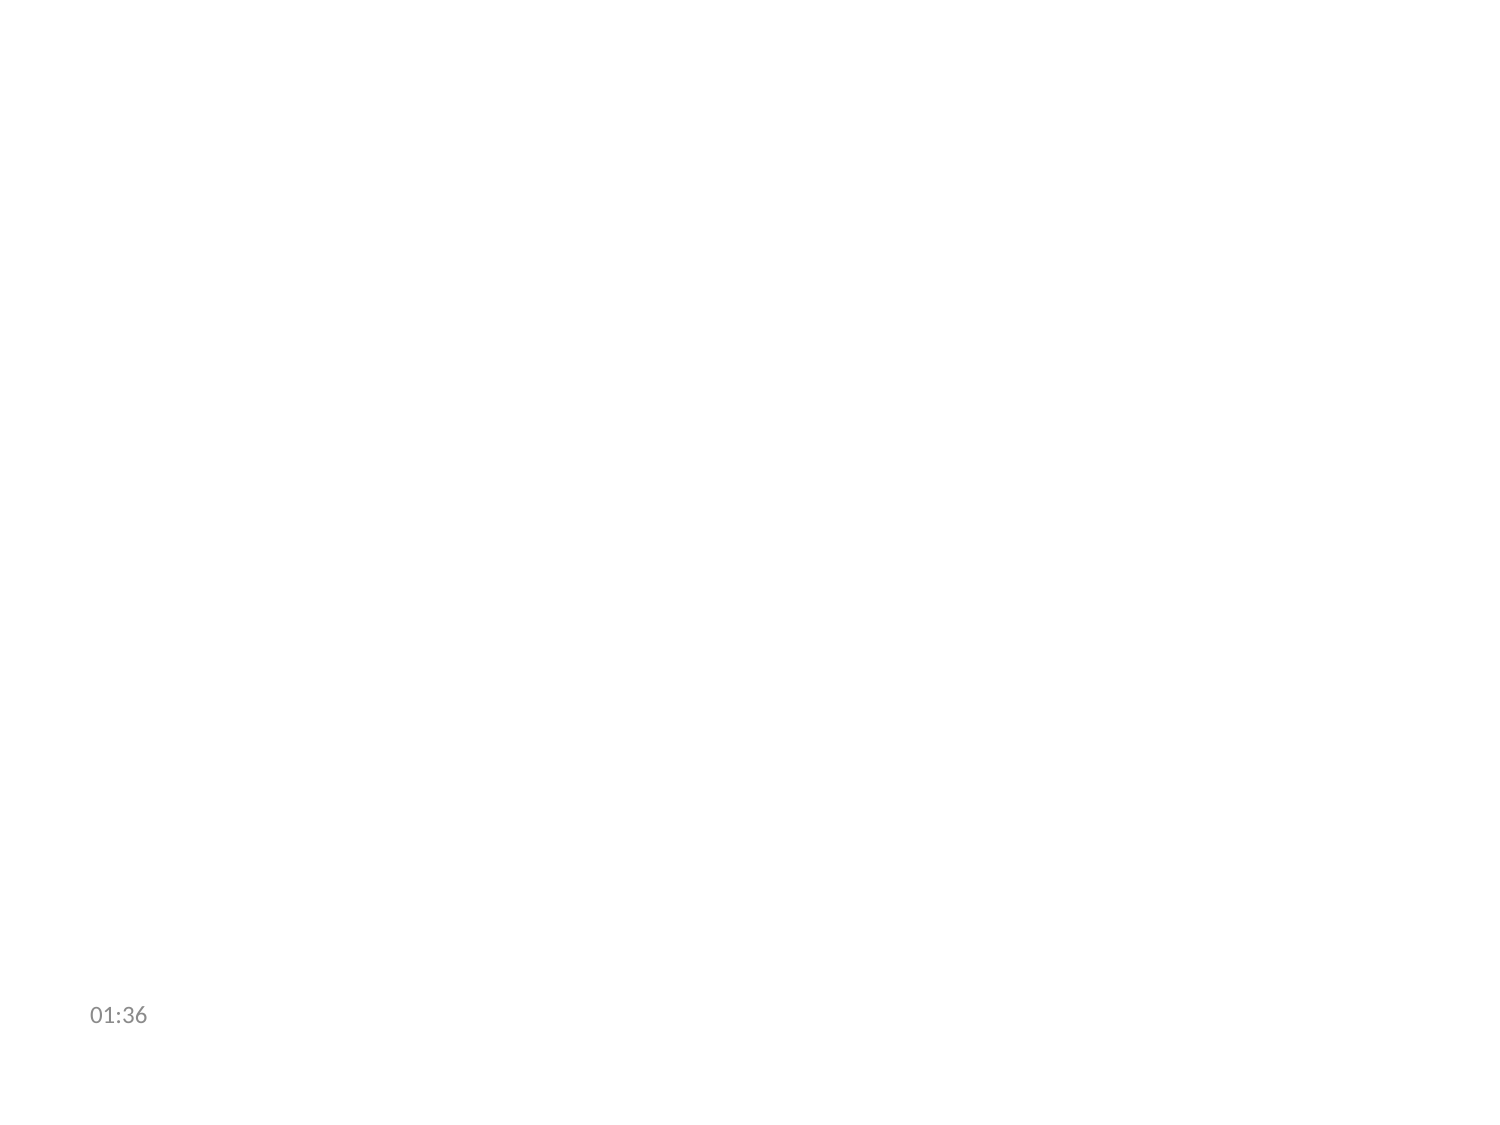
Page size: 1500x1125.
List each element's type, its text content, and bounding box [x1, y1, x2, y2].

text_box 15:35 [75, 983, 425, 1044]
